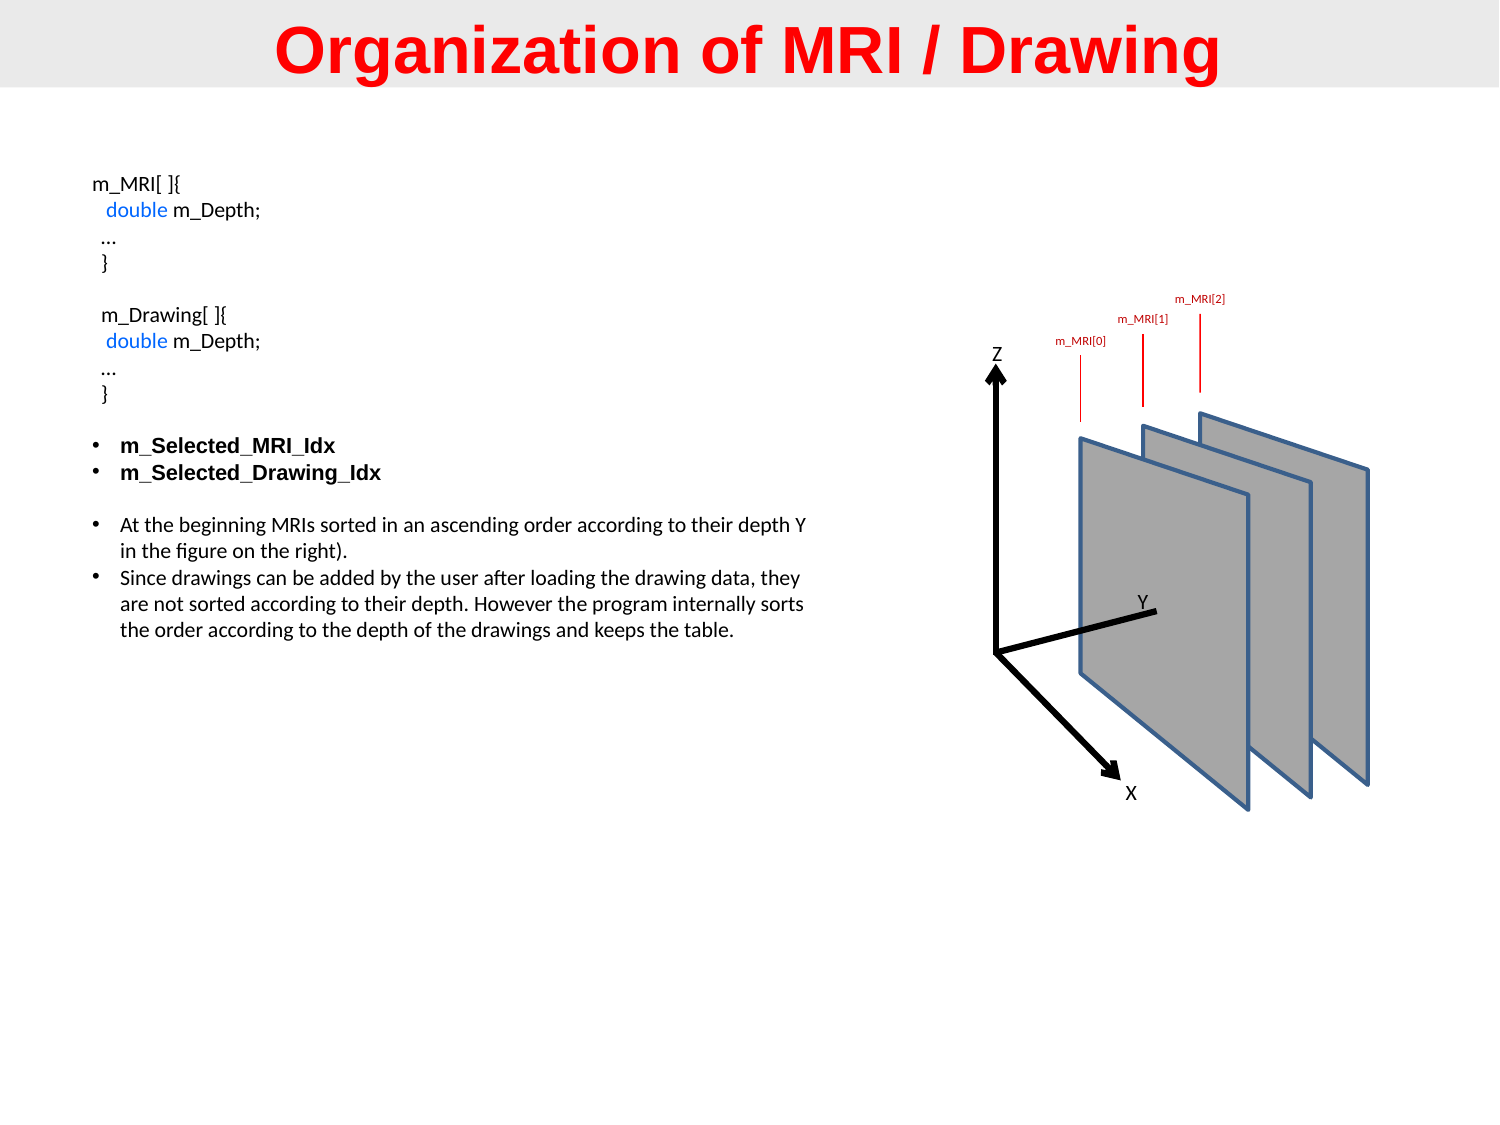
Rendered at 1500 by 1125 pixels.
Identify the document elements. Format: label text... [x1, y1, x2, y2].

text_box m_MRI[ ]{ double m_Depth; … } m_Drawing[ ]{ double m_Depth; … } m_Selected_MRI_Idx m_Selected_Drawing_Idx At the beginning MRIs sorted in an ascending order according to their depth Y in the figure on the right). Since drawings can be added by the user after loading the drawing data, they are not sorted according to their depth. However the program internally sorts the order according to the depth of the drawings and keeps the table. [77, 162, 828, 650]
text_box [962, 283, 1368, 814]
text_box Organization of MRI / Drawing [0, 0, 1499, 88]
